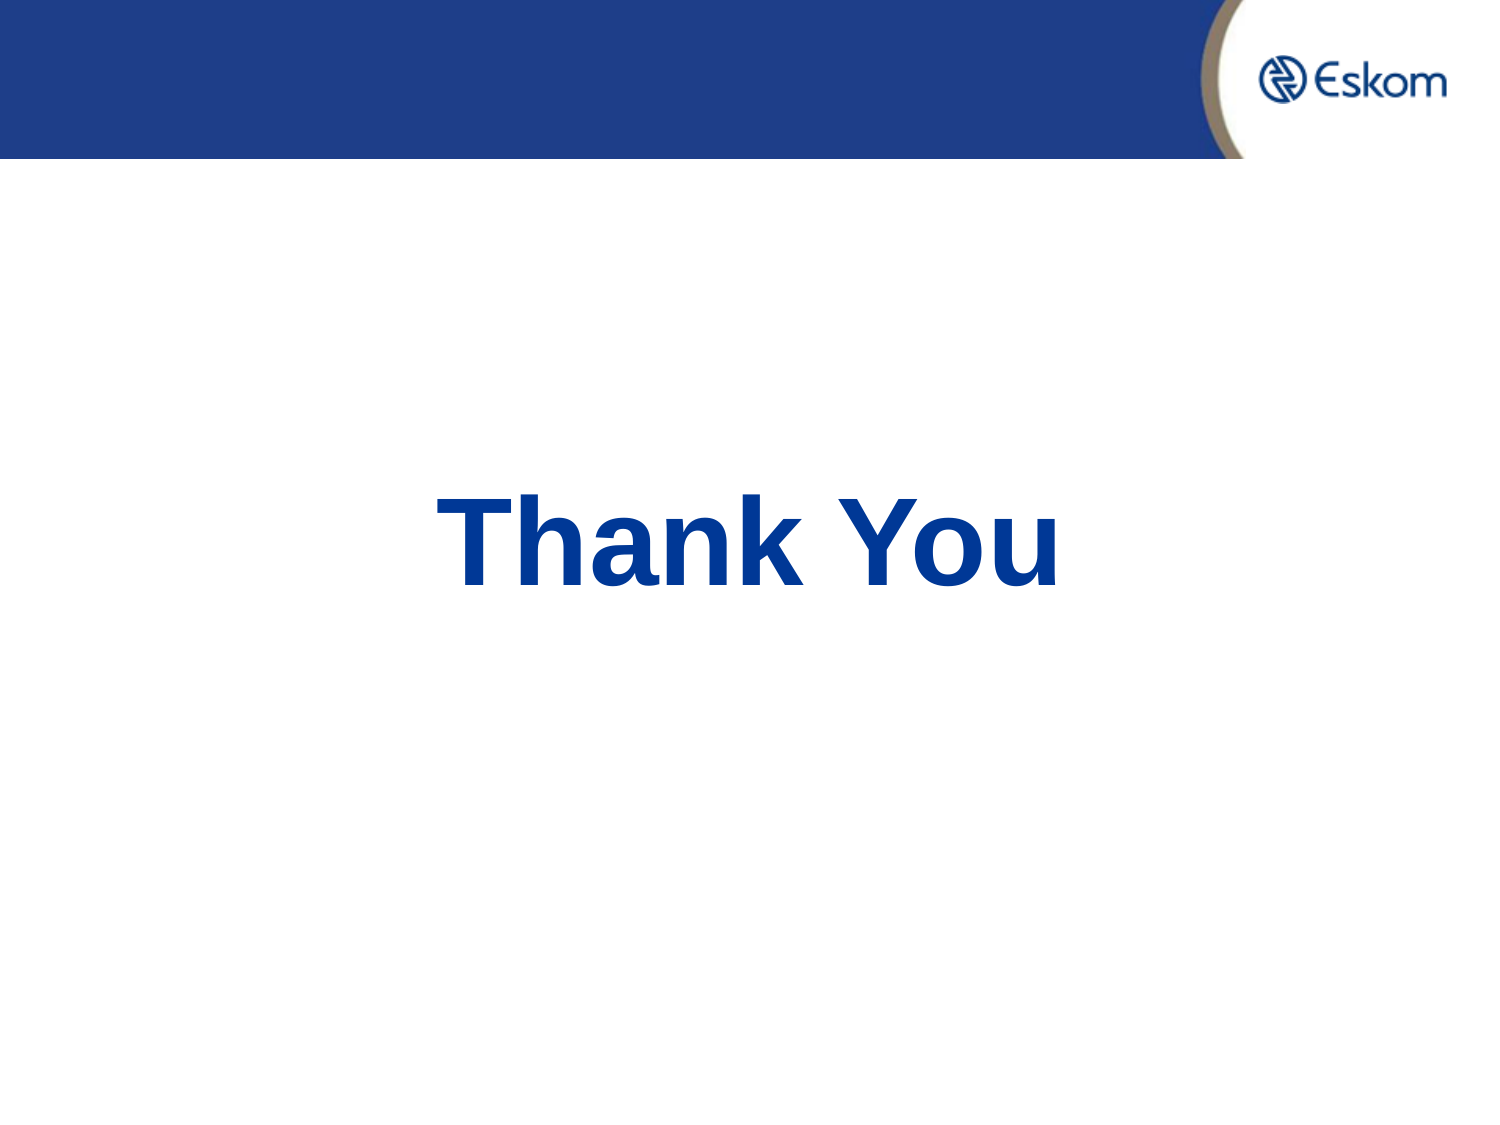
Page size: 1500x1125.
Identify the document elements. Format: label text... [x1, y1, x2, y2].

picture [0, 0, 1246, 159]
picture [1257, 55, 1450, 104]
text_box Thank You [0, 460, 1500, 611]
